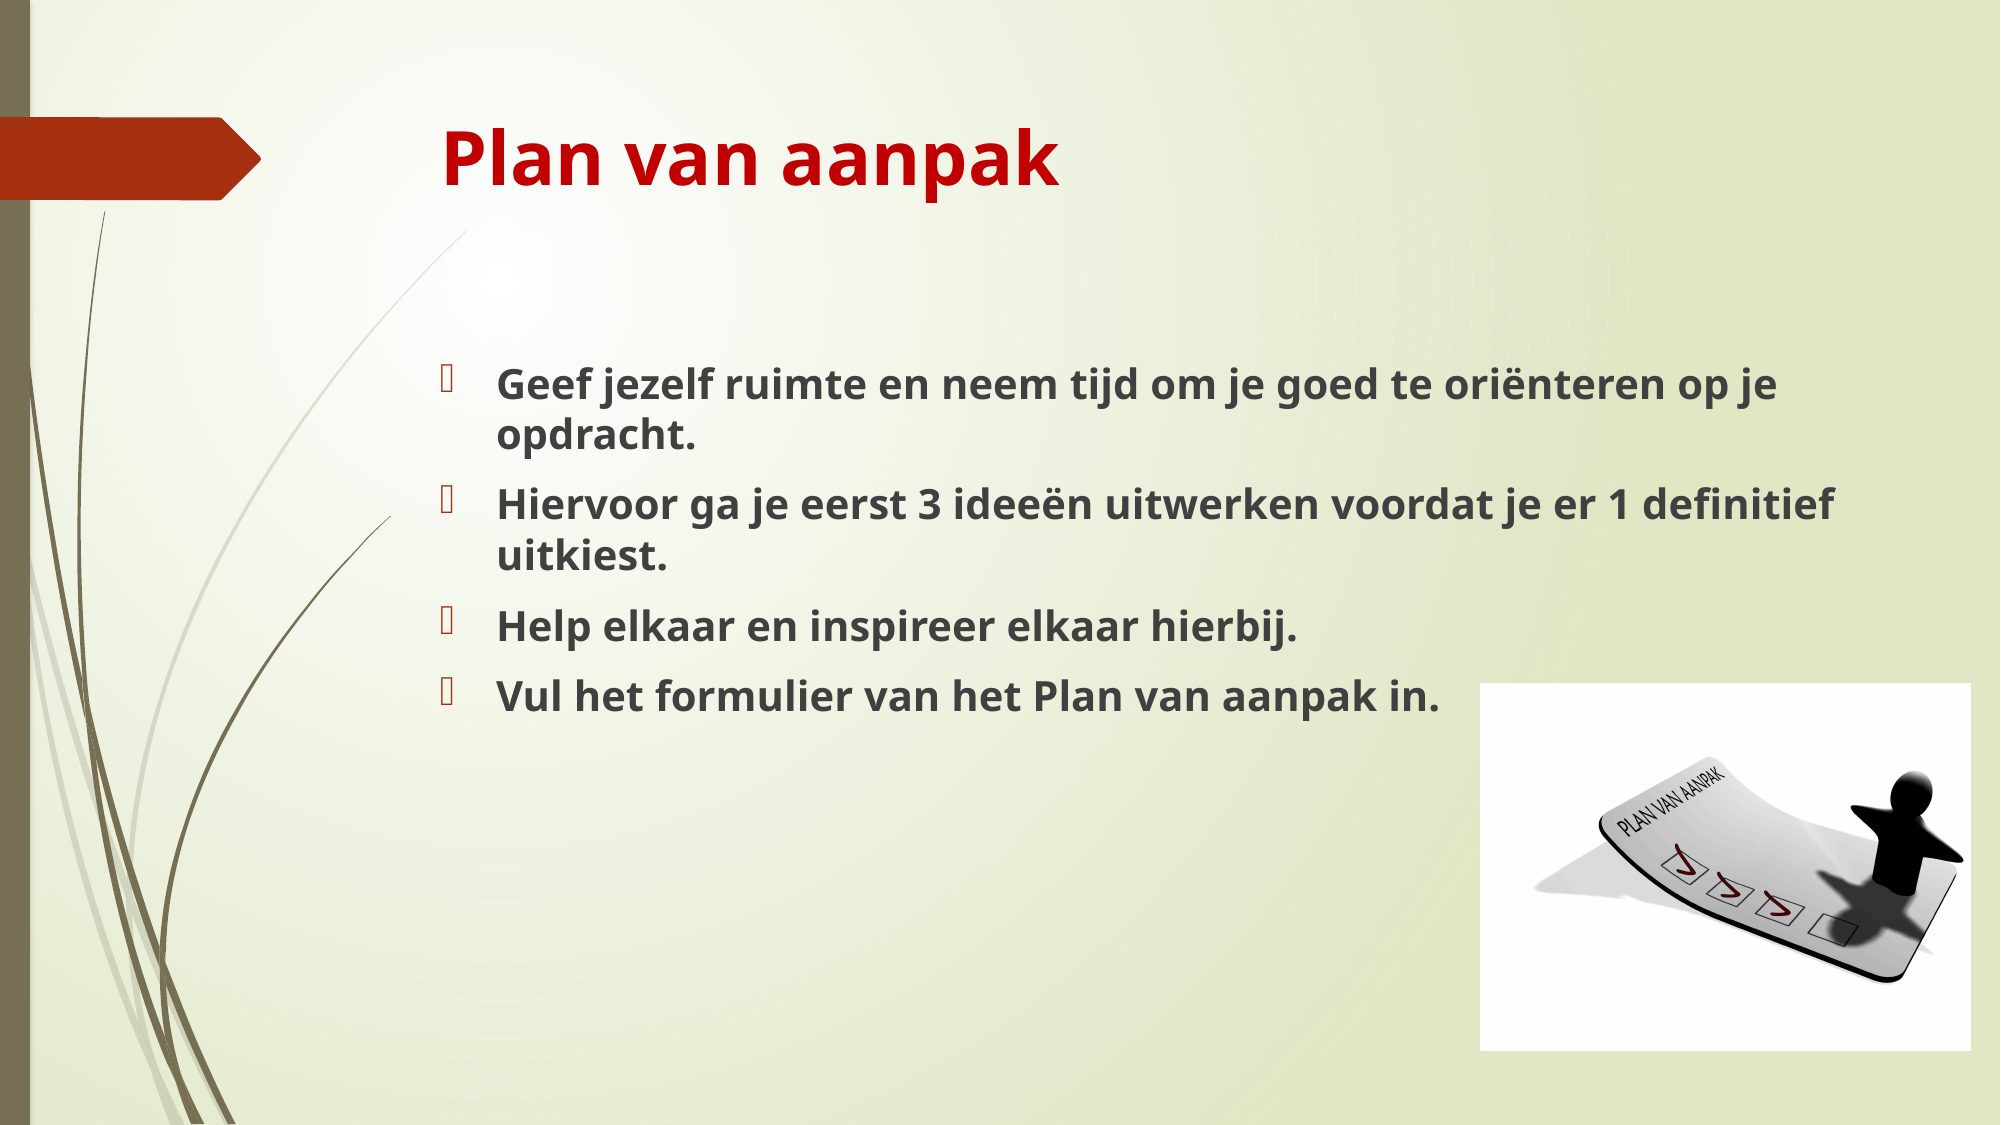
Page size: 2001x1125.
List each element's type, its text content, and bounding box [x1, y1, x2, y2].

picture [1479, 682, 1971, 1052]
list Geef jezelf ruimte en neem tijd om je goed te oriënteren op je opdracht. Hiervoor ga je eerst 3 ideeën uitwerken voordat je er 1 definitief uitkiest. Help elkaar en inspireer elkaar hierbij. Vul het formulier van het Plan van aanpak in. [424, 350, 1888, 970]
title Plan van aanpak [425, 102, 1888, 313]
